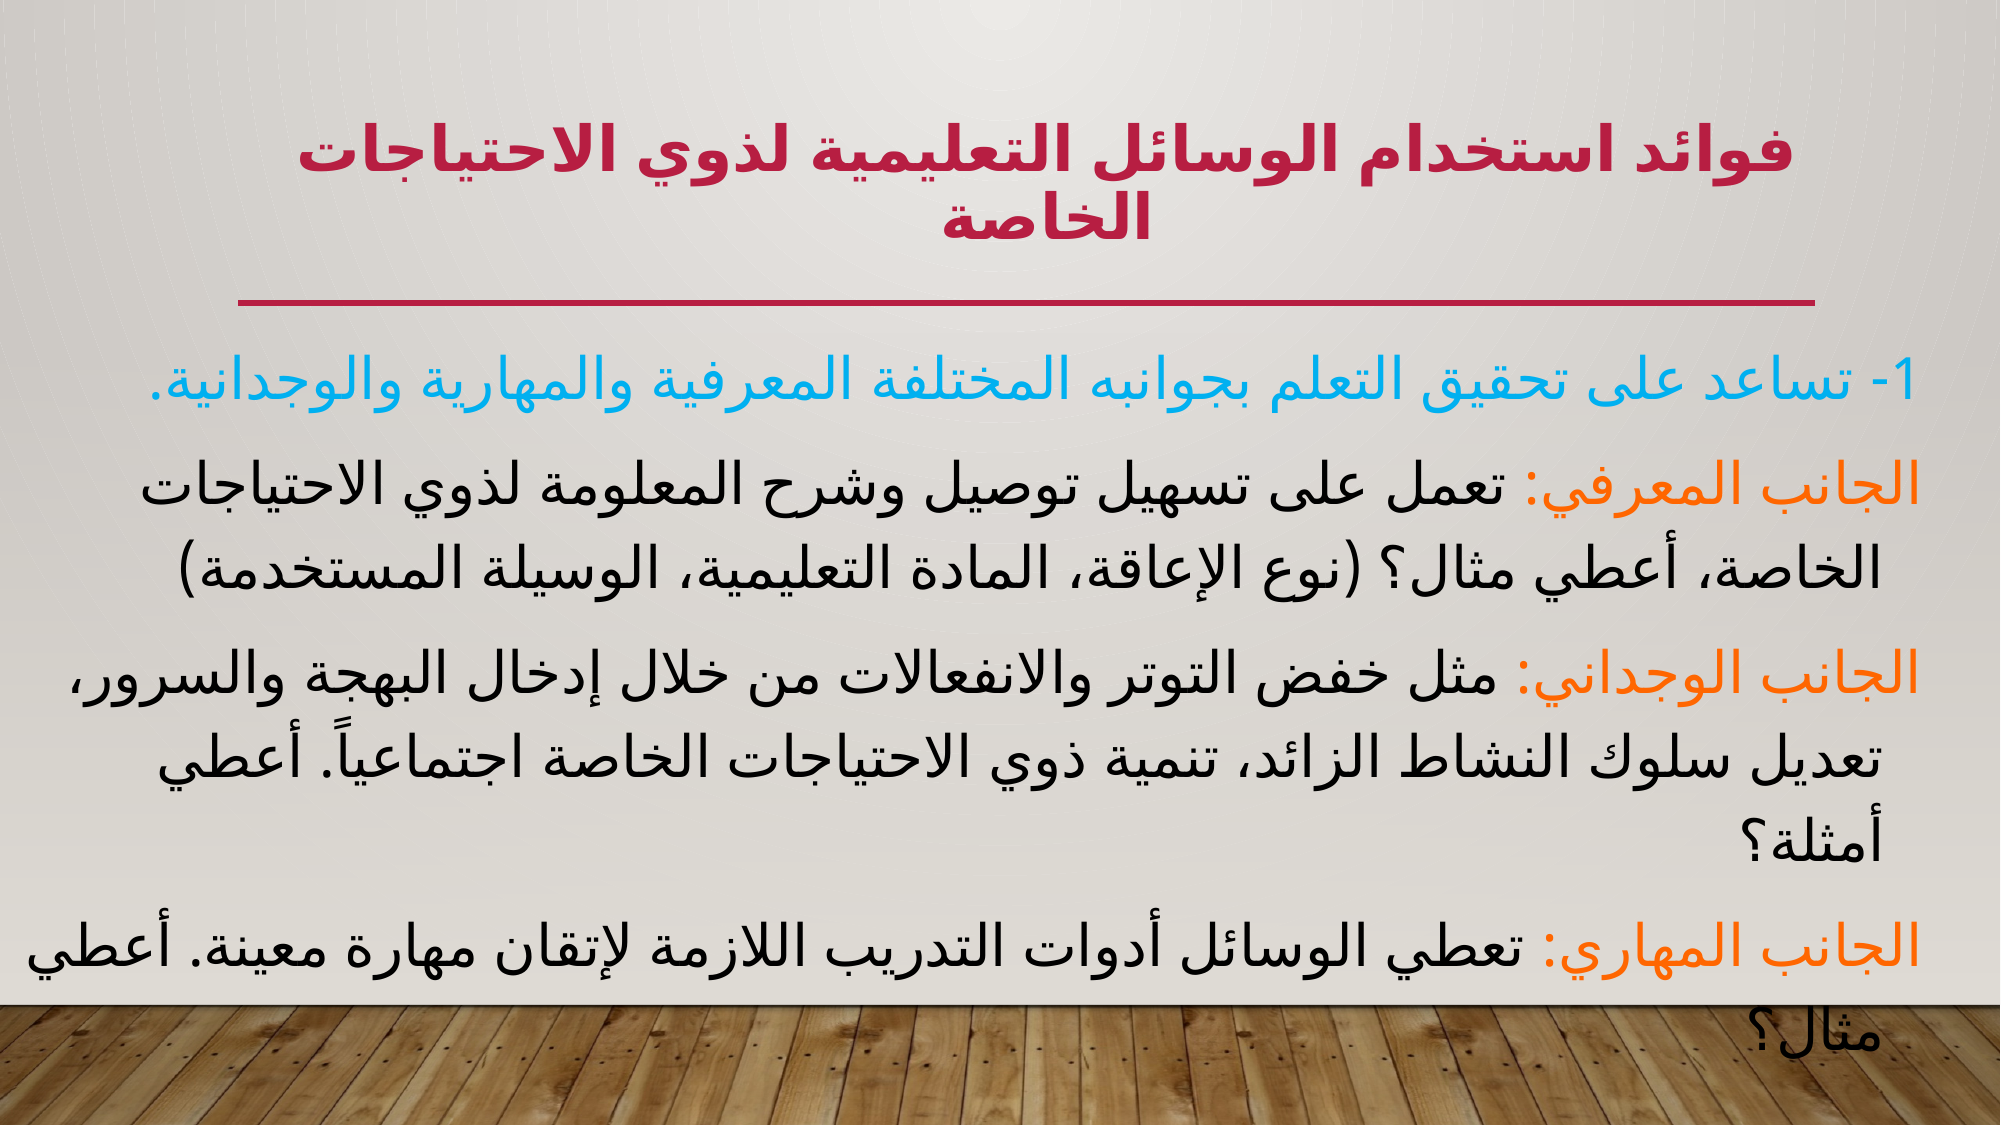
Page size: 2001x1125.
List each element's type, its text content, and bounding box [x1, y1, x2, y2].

title فوائد استخدام الوسائل التعليمية لذوي الاحتياجات الخاصة [260, 108, 1836, 262]
picture [0, 1005, 2000, 1125]
list 1- تساعد على تحقيق التعلم بجوانبه المختلفة المعرفية والمهارية والوجدانية. الجانب المعرفي: تعمل على تسهيل توصيل وشرح المعلومة لذوي الاحتياجات الخاصة، أعطي مثال؟ (نوع الإعاقة، المادة التعليمية، الوسيلة المستخدمة) الجانب الوجداني: مثل خفض التوتر والانفعالات من خلال إدخال البهجة والسرور، تعديل سلوك النشاط الزائد، تنمية ذوي الاحتياجات الخاصة اجتماعياً. أعطي أمثلة؟ الجانب المهاري: تعطي الوسائل أدوات التدريب اللازمة لإتقان مهارة معينة. أعطي مثال؟ [0, 319, 1938, 965]
